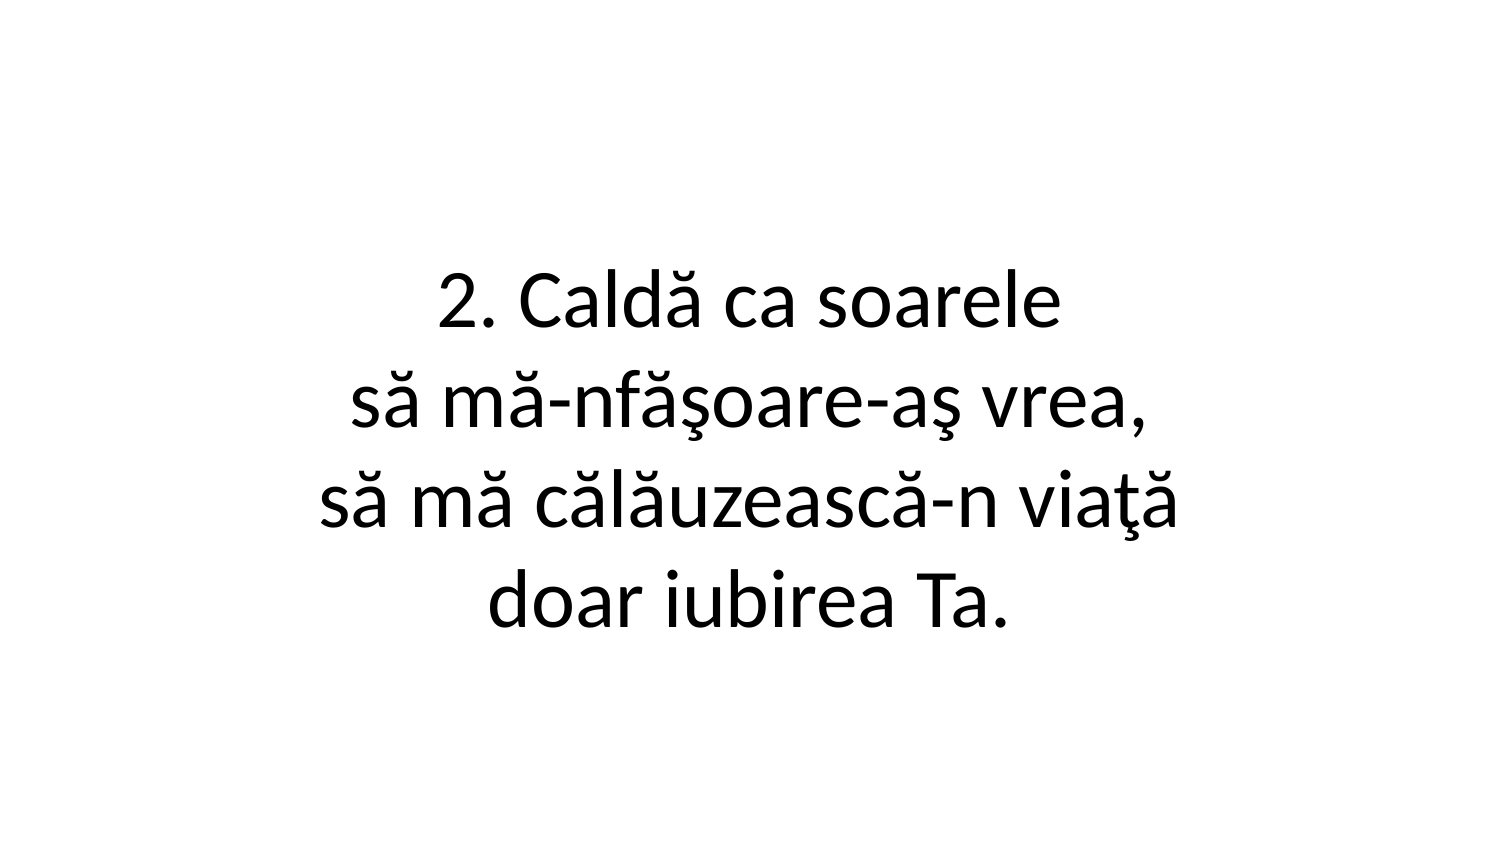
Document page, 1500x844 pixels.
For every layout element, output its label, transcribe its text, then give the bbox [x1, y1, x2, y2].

text_box 2. Caldă ca soarele să mă-nfăşoare-aş vrea, să mă călăuzească-n viaţă doar iubirea Ta. [303, 192, 1197, 652]
